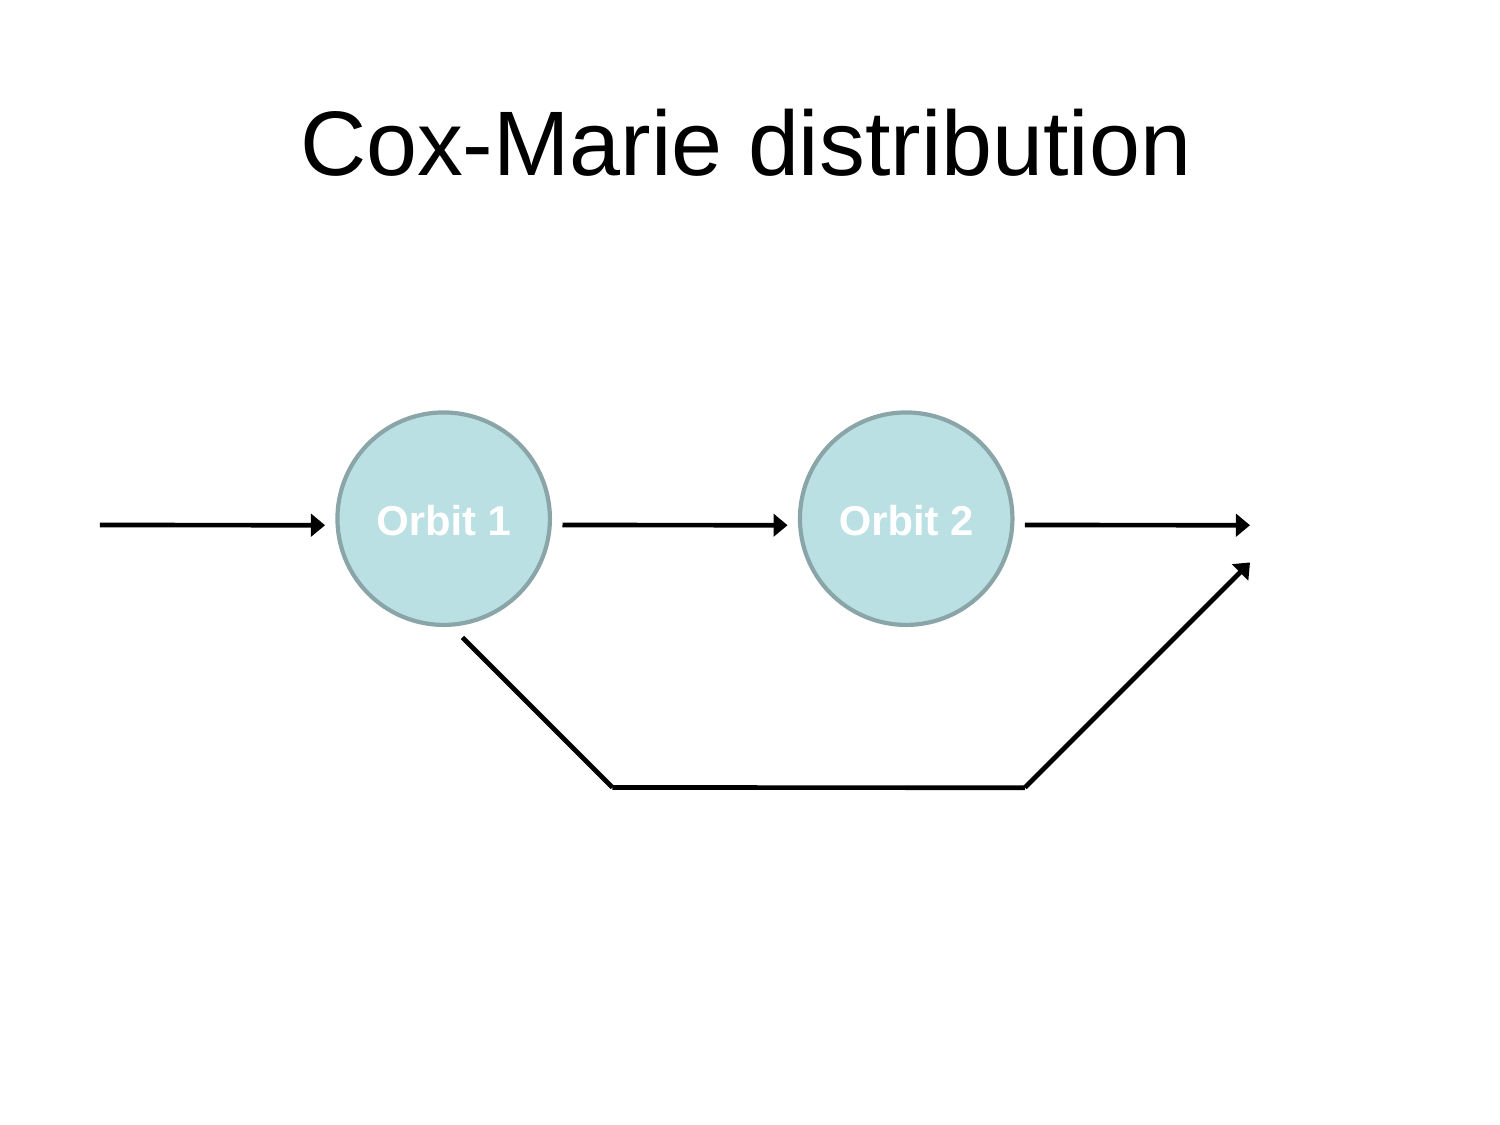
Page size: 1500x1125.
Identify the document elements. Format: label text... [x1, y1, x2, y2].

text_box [99, 412, 1251, 788]
title Cox-Marie distribution [74, 44, 1426, 233]
